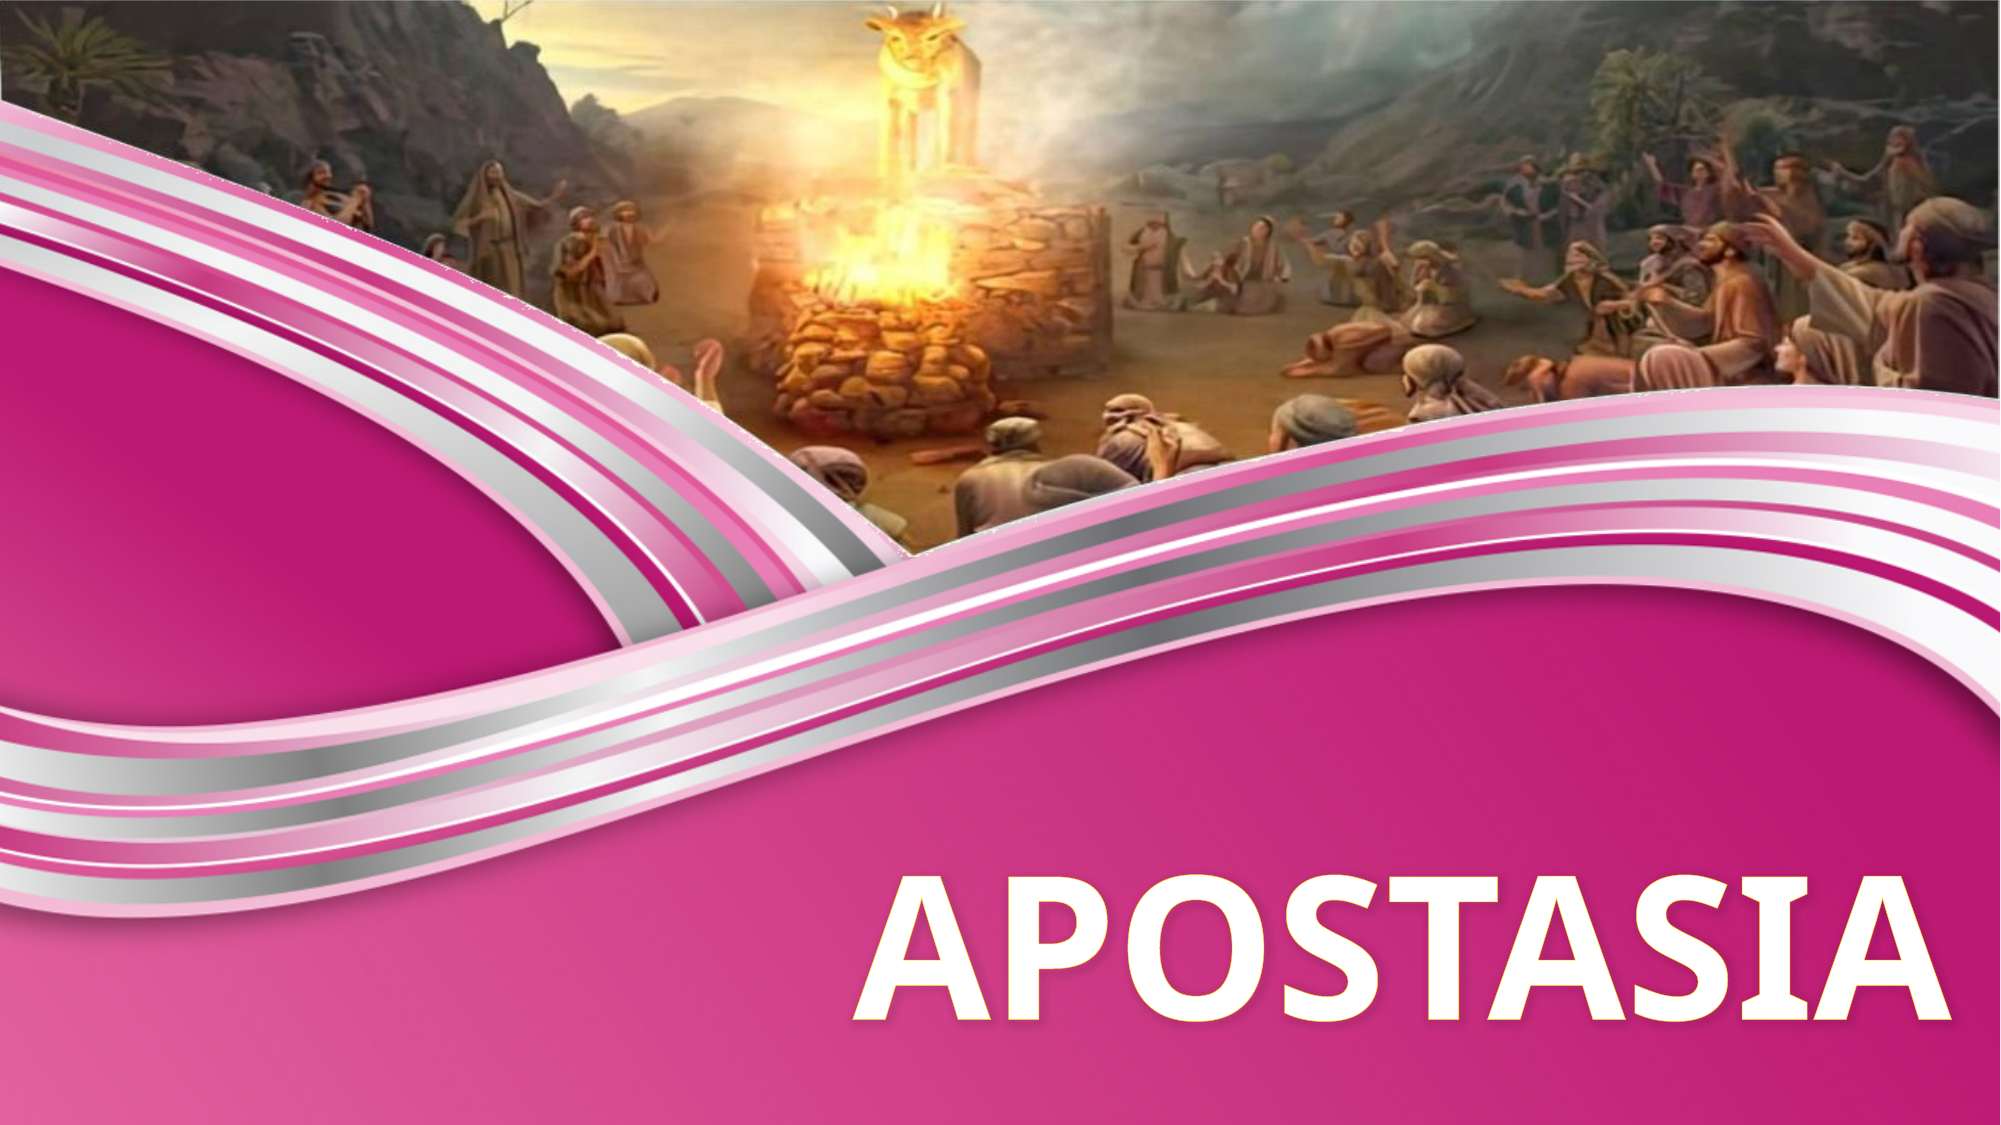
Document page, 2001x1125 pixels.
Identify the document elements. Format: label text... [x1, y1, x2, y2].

picture [0, 0, 2001, 1125]
text_box APOSTASIA [641, 812, 1967, 1067]
